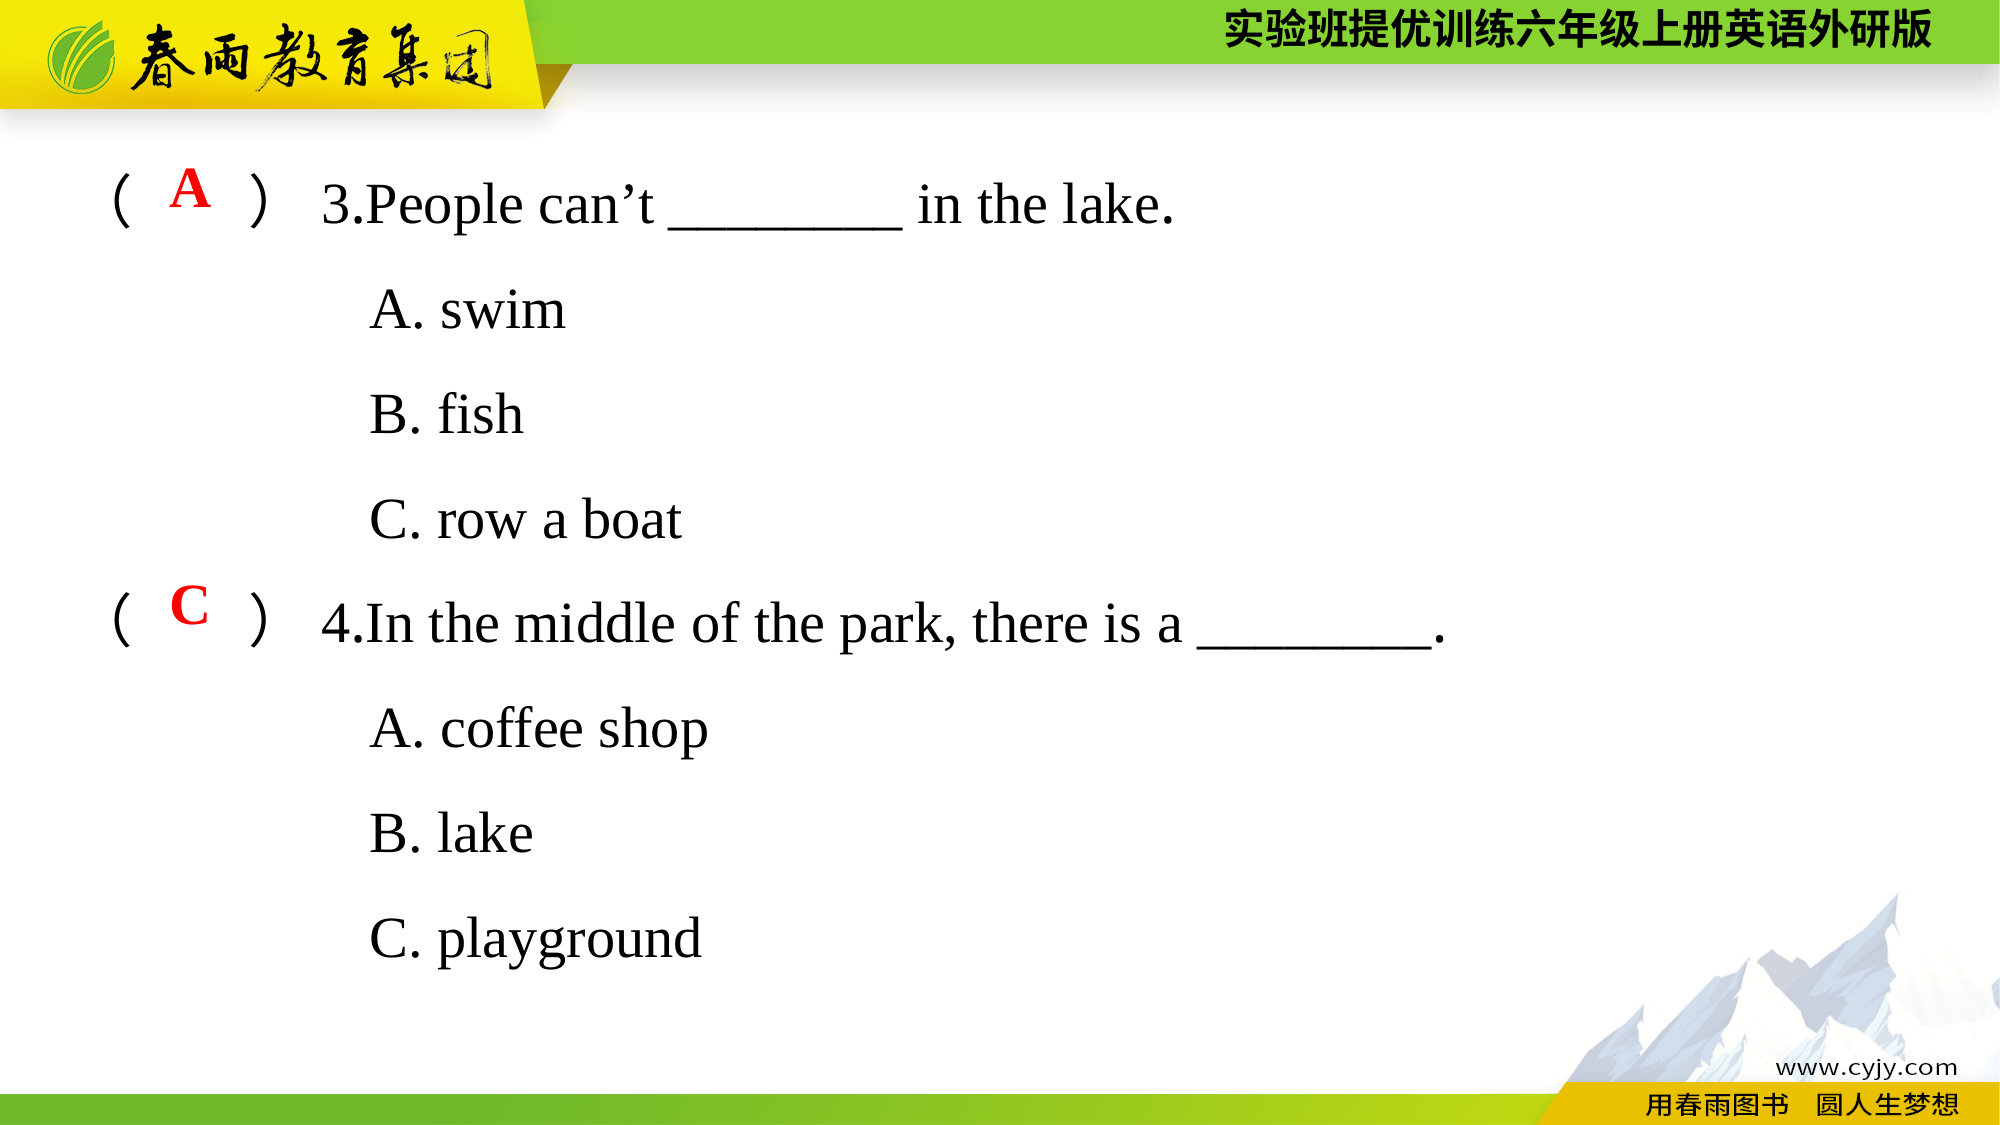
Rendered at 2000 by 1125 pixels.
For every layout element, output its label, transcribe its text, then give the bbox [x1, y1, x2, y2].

text_box A [154, 141, 227, 227]
list （ ）3.People can’t ________ in the lake. A. swim B. fish C. row a boat （ ）4.In the middle of the park, there is a ________. A. coffee shop B. lake C. playground [59, 122, 1944, 986]
text_box C [154, 559, 227, 644]
picture [0, 0, 2000, 1125]
